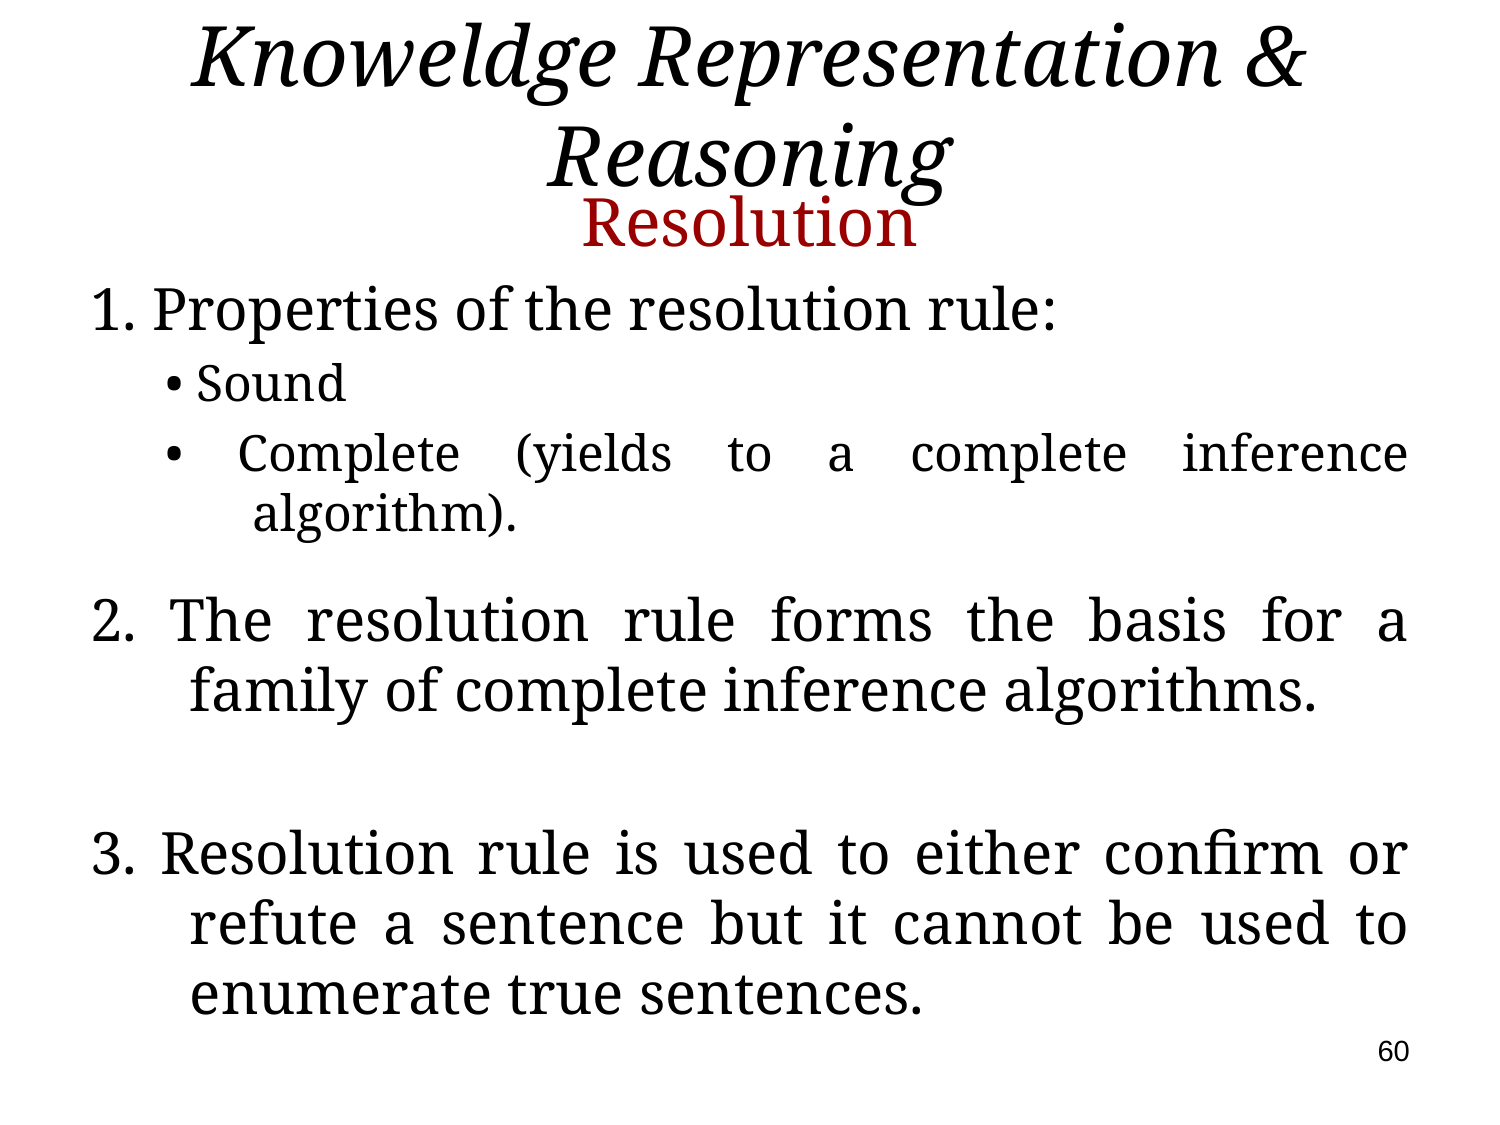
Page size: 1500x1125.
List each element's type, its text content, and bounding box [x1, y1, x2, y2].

slide_number 60 [1074, 1024, 1426, 1103]
list Resolution 1. Properties of the resolution rule: • Sound • Complete (yields to a complete inference algorithm). 2. The resolution rule forms the basis for a family of complete inference algorithms. 3. Resolution rule is used to either confirm or refute a sentence but it cannot be used to enumerate true sentences. [74, 172, 1426, 1006]
title Knoweldge Representation & Reasoning [74, 44, 1426, 162]
